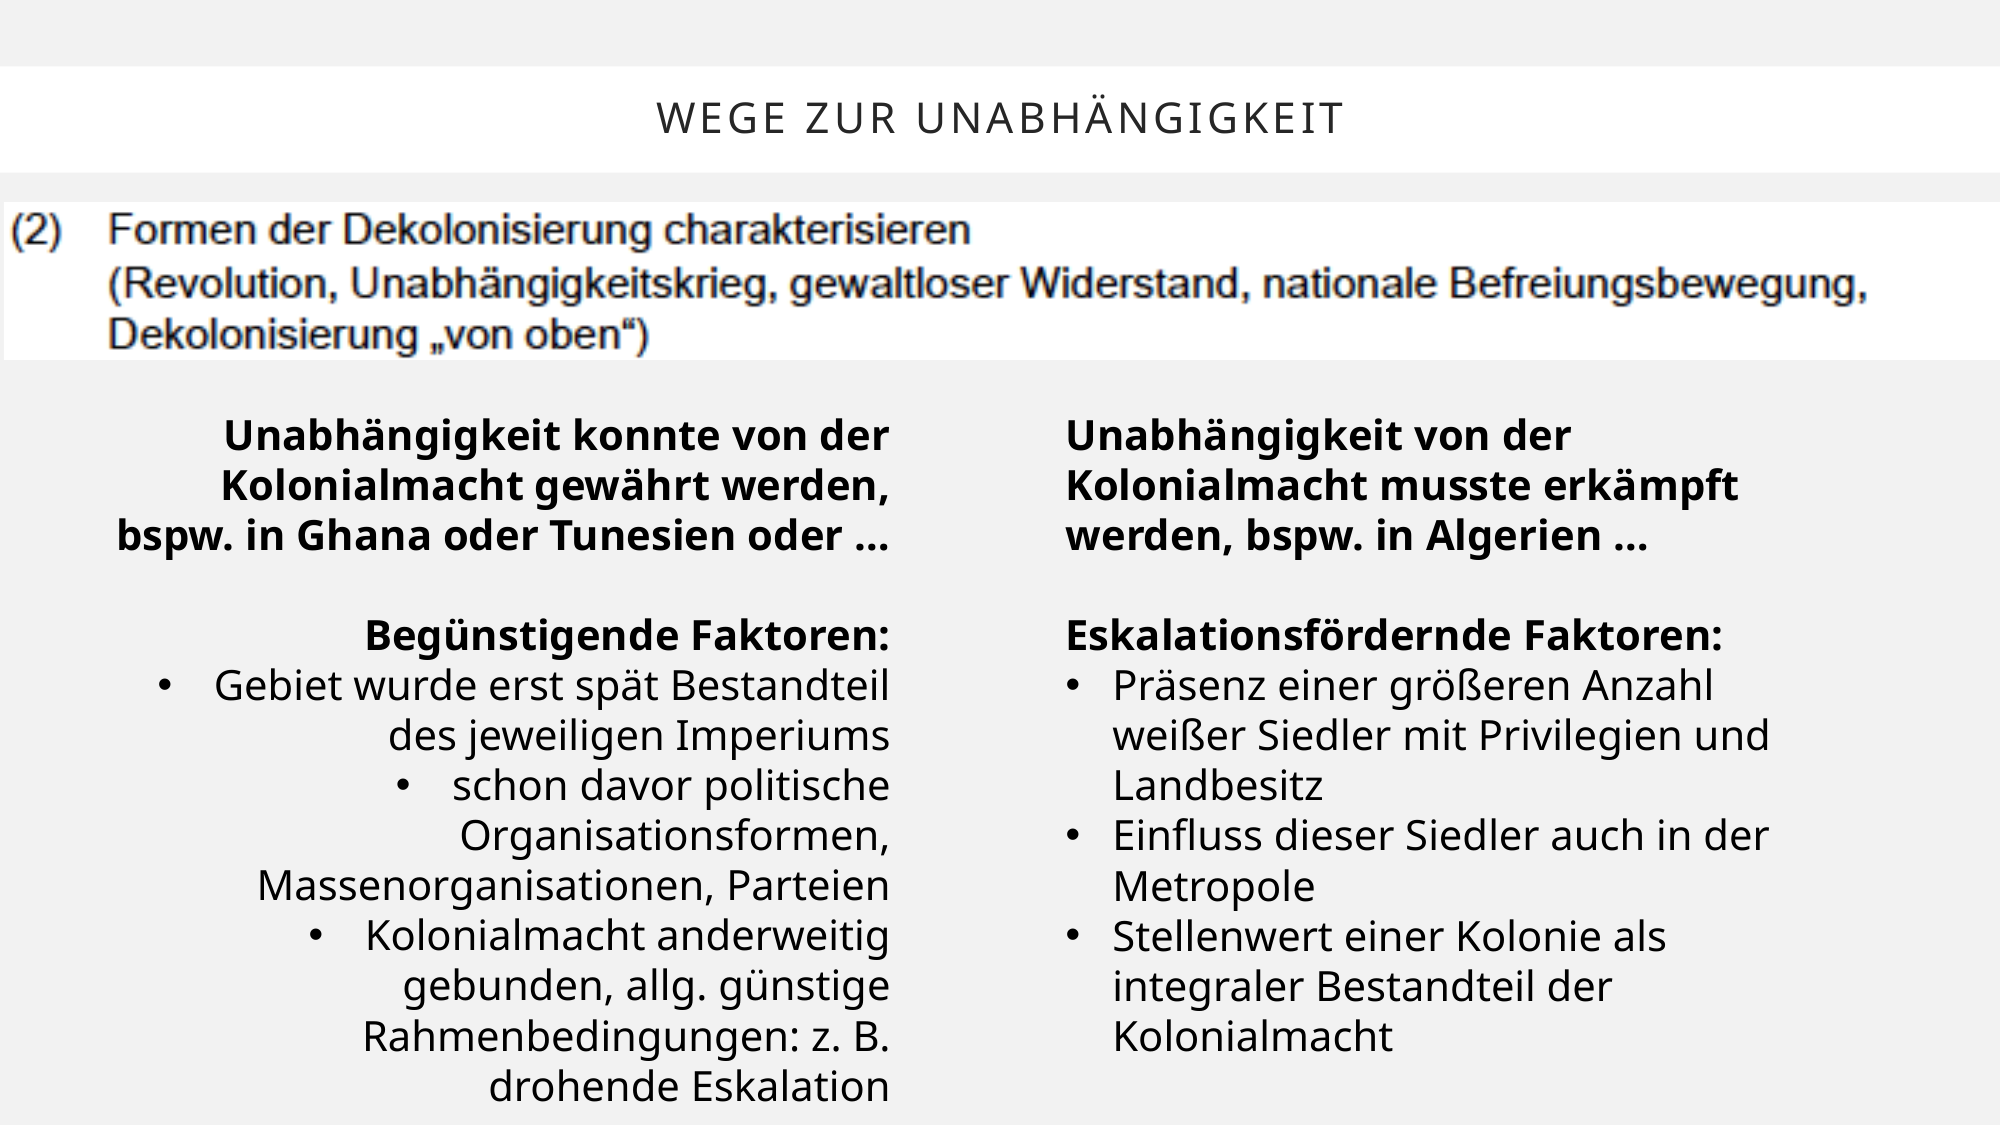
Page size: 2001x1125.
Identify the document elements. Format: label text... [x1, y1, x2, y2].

text_box Unabhängigkeit konnte von der Kolonialmacht gewährt werden, bspw. in Ghana oder Tunesien oder … Begünstigende Faktoren: Gebiet wurde erst spät Bestandteil des jeweiligen Imperiums schon davor politische Organisationsformen, Massenorganisationen, Parteien Kolonialmacht anderweitig gebunden, allg. günstige Rahmenbedingungen: z. B. drohende Eskalation [100, 401, 906, 1117]
picture [3, 201, 2000, 360]
text_box Unabhängigkeit von der Kolonialmacht musste erkämpft werden, bspw. in Algerien … Eskalationsfördernde Faktoren: Präsenz einer größeren Anzahl weißer Siedler mit Privilegien und Landbesitz Einfluss dieser Siedler auch in der Metropole Stellenwert einer Kolonie als integraler Bestandteil der Kolonialmacht [1050, 401, 1811, 1067]
title Wege zur Unabhängigkeit [0, 64, 2000, 175]
